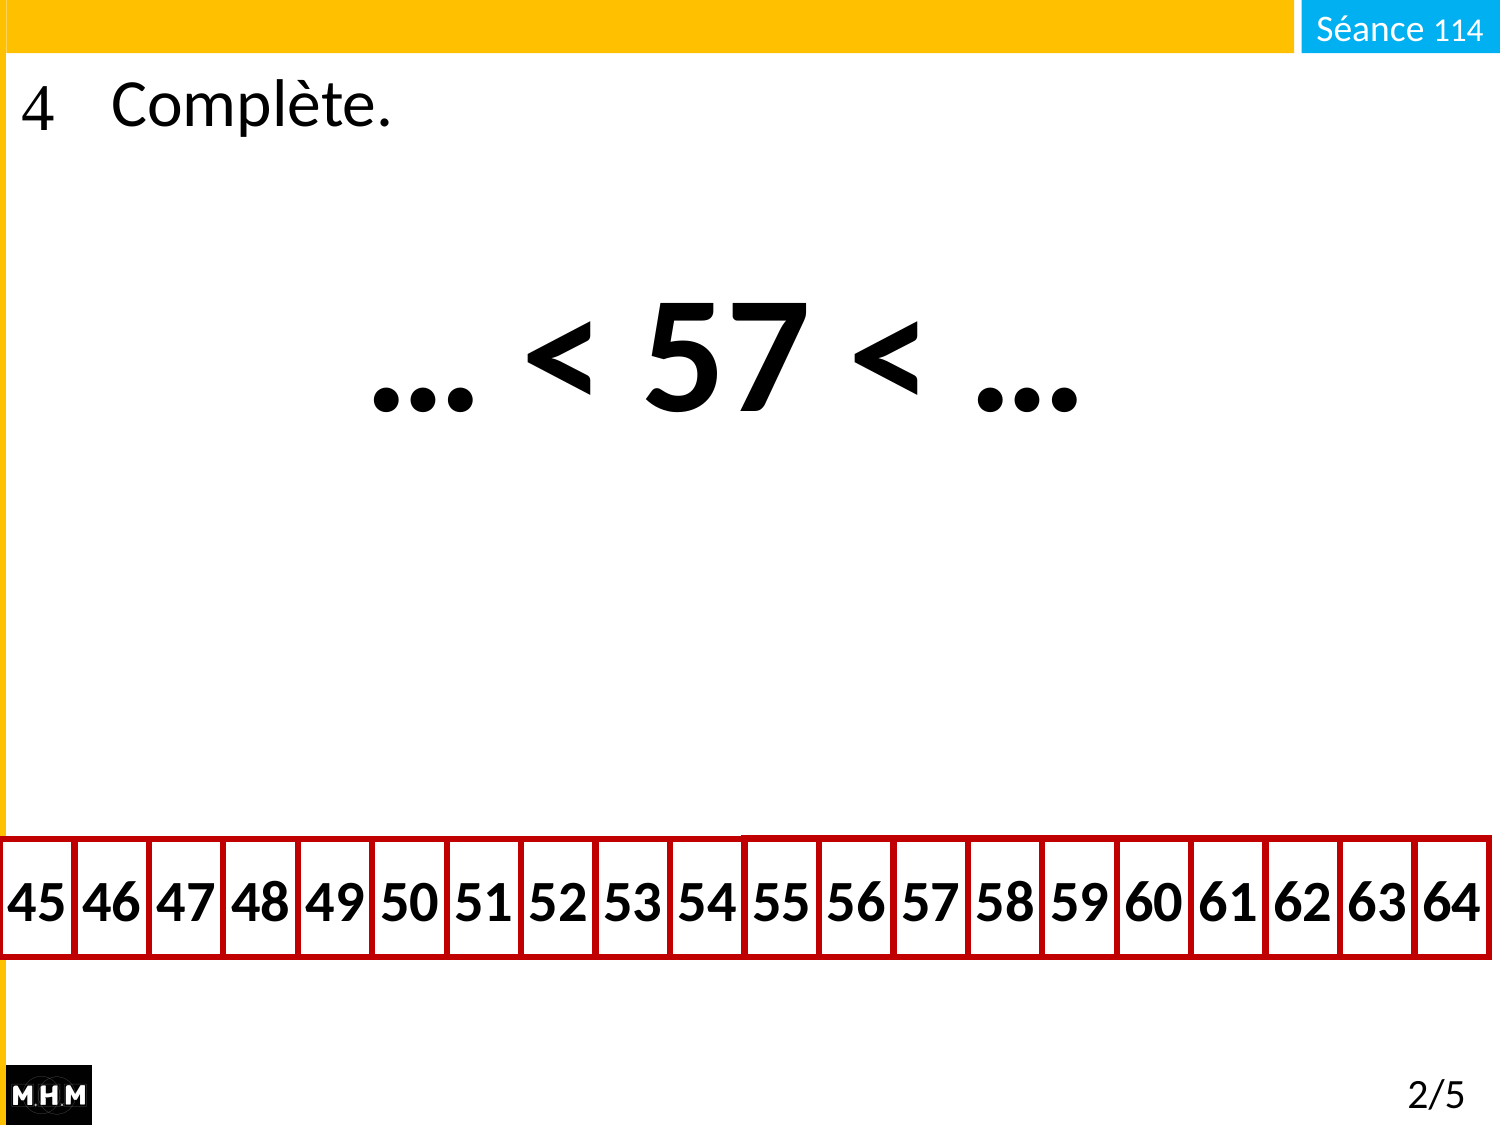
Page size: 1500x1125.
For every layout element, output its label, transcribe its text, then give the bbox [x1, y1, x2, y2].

picture [6, 1065, 92, 1125]
title Complète. [96, 60, 1391, 149]
list 2/5 [1373, 1064, 1500, 1125]
text_box … < 57 < … [348, 237, 1105, 453]
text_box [744, 838, 1489, 958]
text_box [0, 838, 744, 958]
